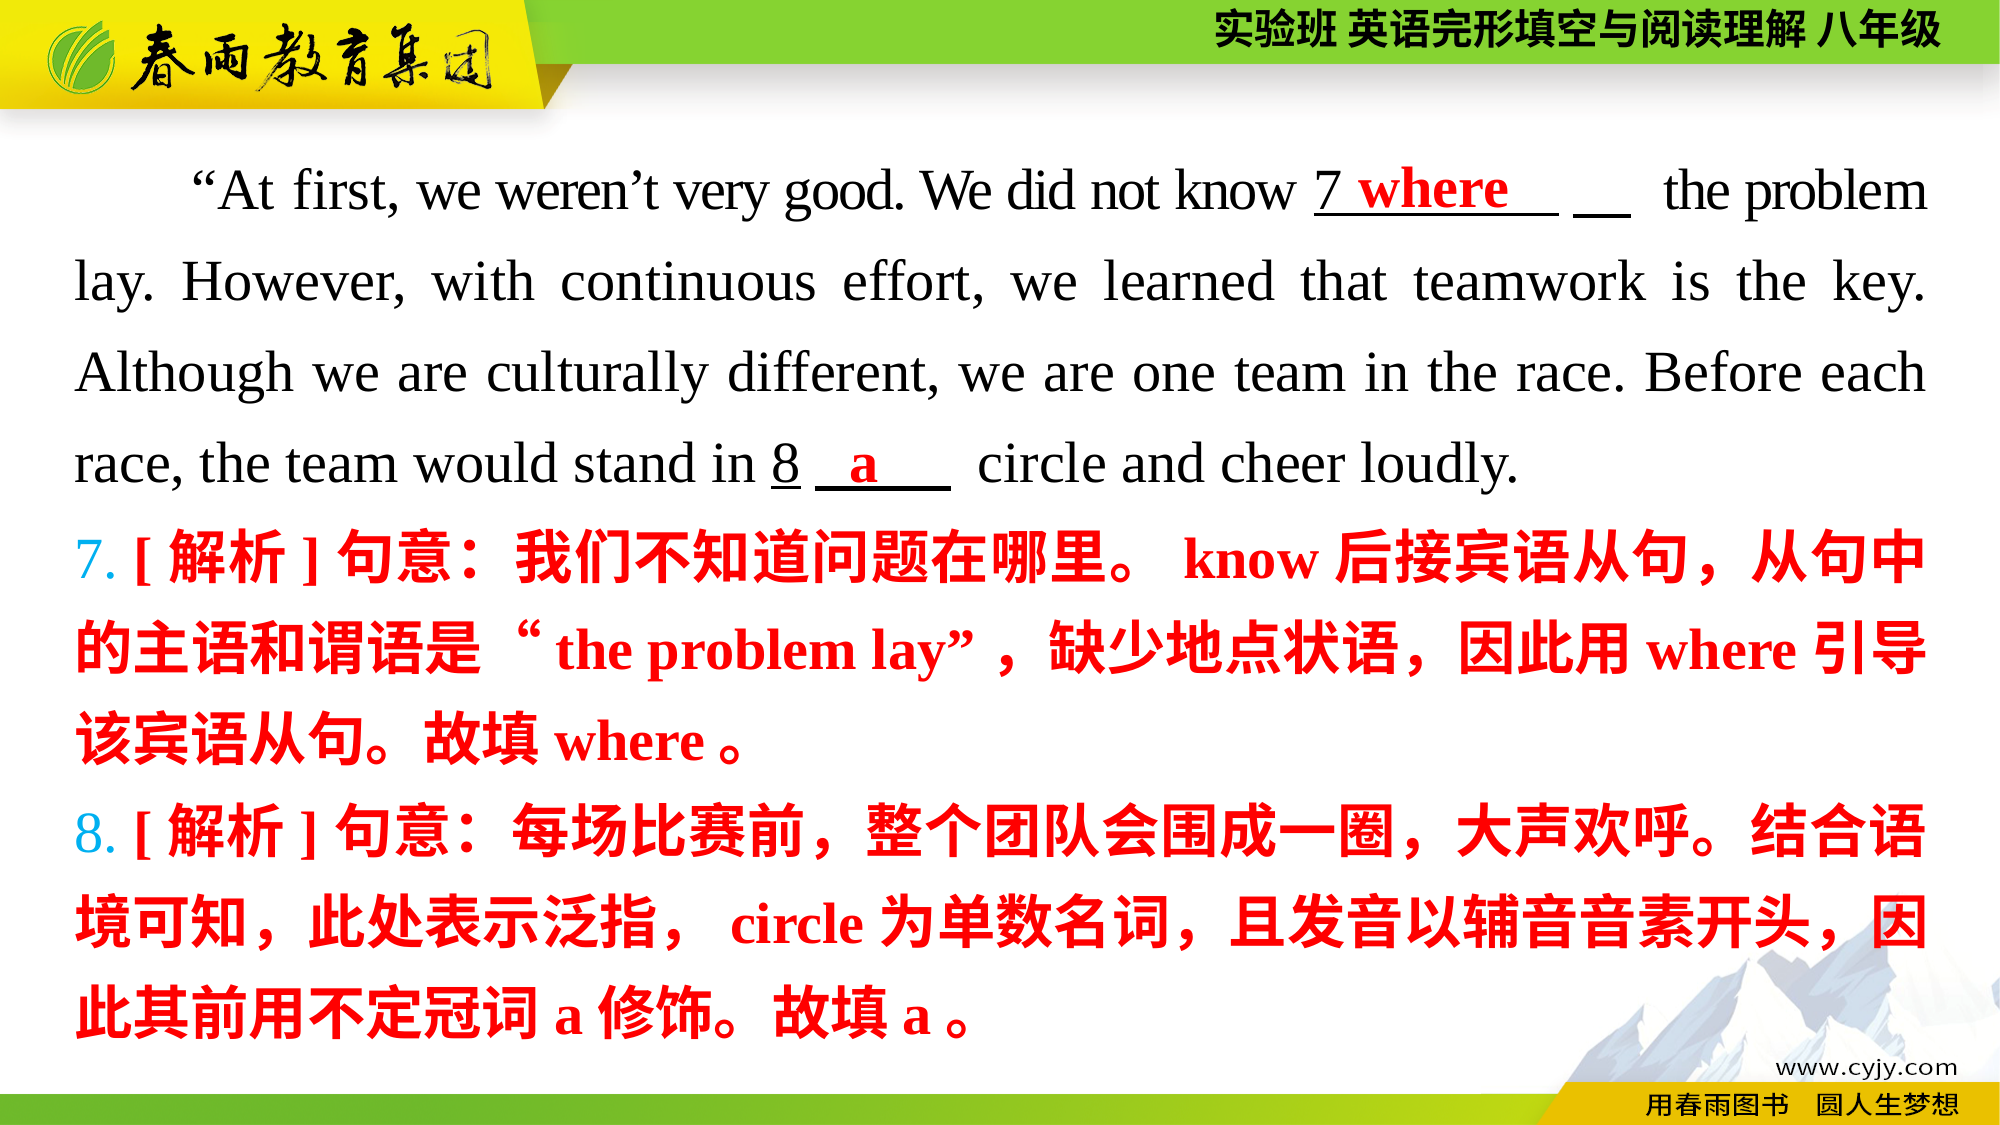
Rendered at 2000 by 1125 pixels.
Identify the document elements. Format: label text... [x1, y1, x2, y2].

list “At first, we weren’t very good. We did not know 7 . the problem lay. However, with continuous effort, we learned that teamwork is the key. Although we are culturally different, we are one team in the race. Before each race, the team would stand in 8 circle and cheer loudly. [59, 122, 1944, 491]
text_box 7. [解析]句意：我们不知道问题在哪里。know后接宾语从句，从句中的主语和谓语是“the problem lay”，缺少地点状语，因此用where引导该宾语从句。故填where。 [59, 491, 1944, 765]
text_box a [834, 395, 894, 491]
text_box 8. [解析]句意：每场比赛前，整个团队会围成一圈，大声欢呼。结合语境可知，此处表示泛指，circle为单数名词，且发音以辅音音素开头，因此其前用不定冠词a修饰。故填a。 [59, 765, 1944, 1054]
text_box where [1343, 120, 1525, 227]
picture [0, 0, 2000, 1125]
